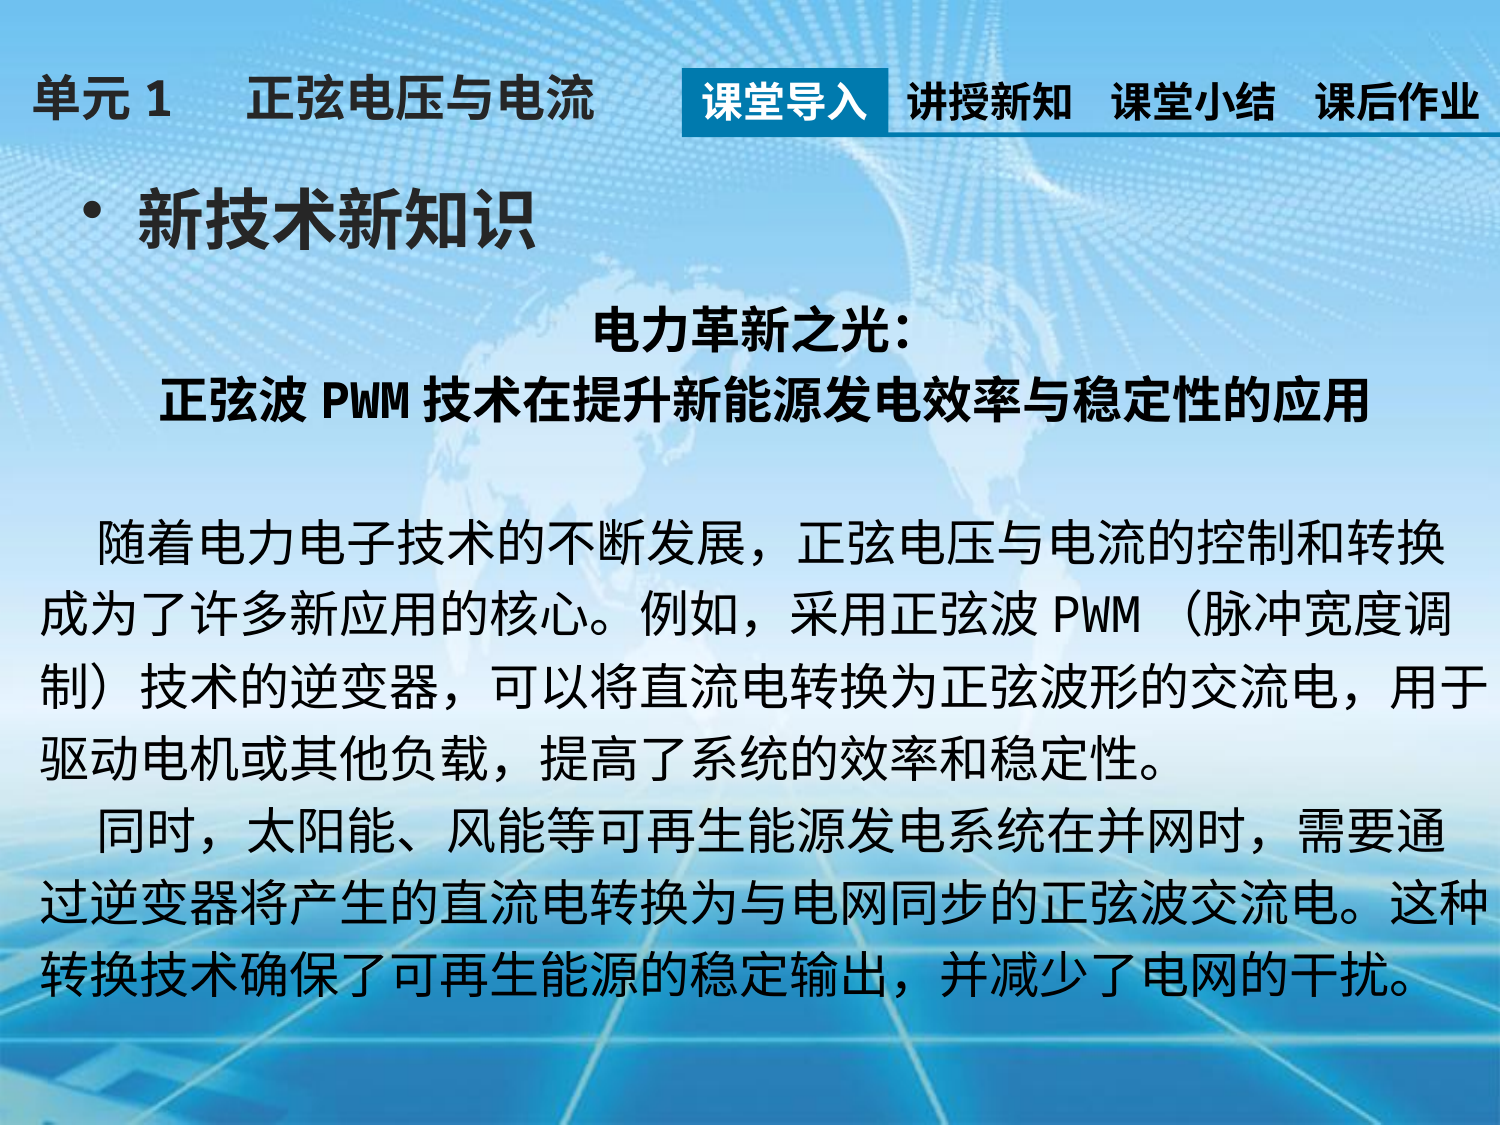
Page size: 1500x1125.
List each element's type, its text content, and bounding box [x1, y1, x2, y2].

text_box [16, 59, 1500, 135]
text_box 电力革新之光： 正弦波PWM技术在提升新能源发电效率与稳定性的应用 随着电力电子技术的不断发展，正弦电压与电流的控制和转换成为了许多新应用的核心。例如，采用正弦波PWM（脉冲宽度调制）技术的逆变器，可以将直流电转换为正弦波形的交流电，用于驱动电机或其他负载，提高了系统的效率和稳定性。 同时，太阳能、风能等可再生能源发电系统在并网时，需要通过逆变器将产生的直流电转换为与电网同步的正弦波交流电。这种转换技术确保了可再生能源的稳定输出，并减少了电网的干扰。 [24, 291, 1500, 1103]
picture [0, 0, 1500, 1125]
text_box 新技术新知识 [66, 170, 1417, 277]
